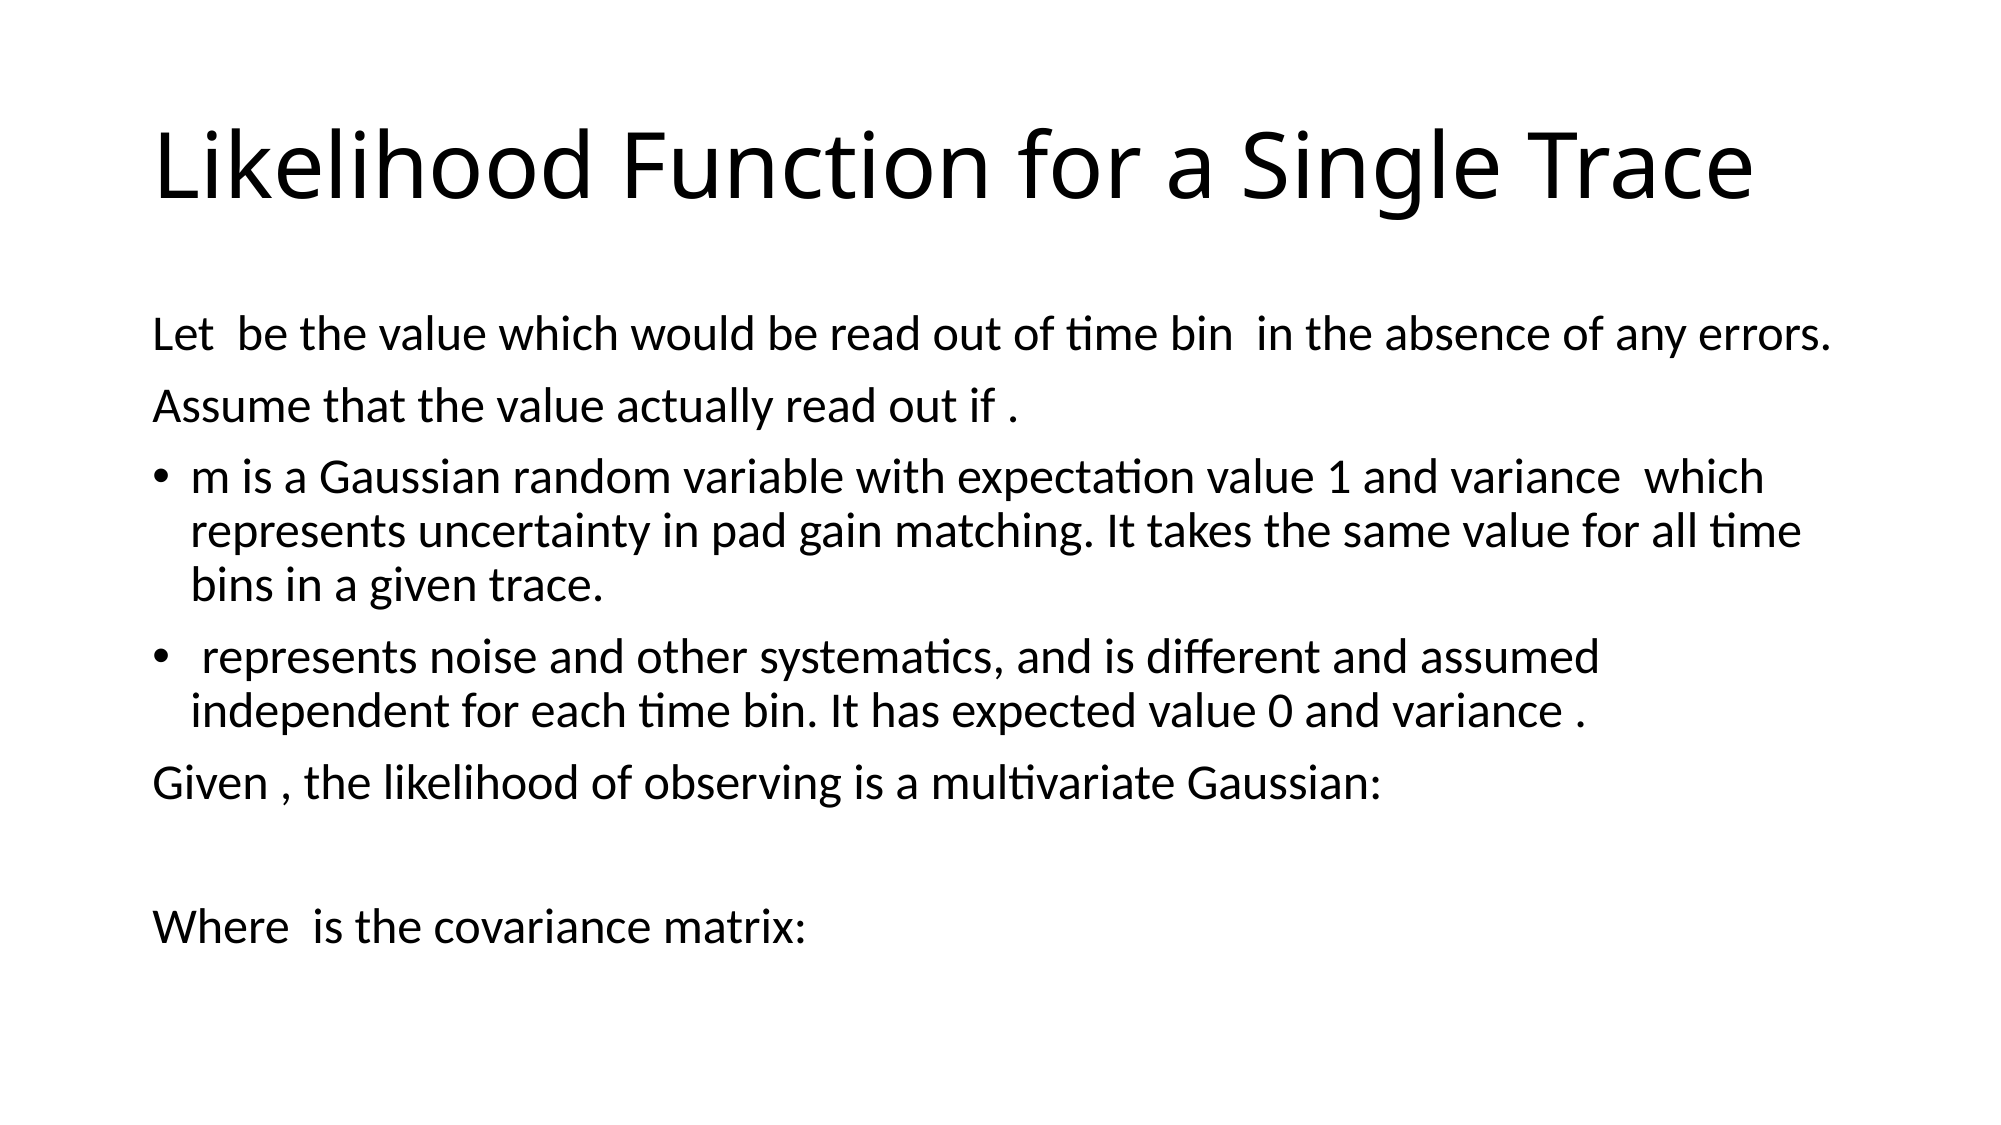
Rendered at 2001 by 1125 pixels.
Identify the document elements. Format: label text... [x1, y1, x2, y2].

title Likelihood Function for a Single Trace [137, 59, 1863, 278]
